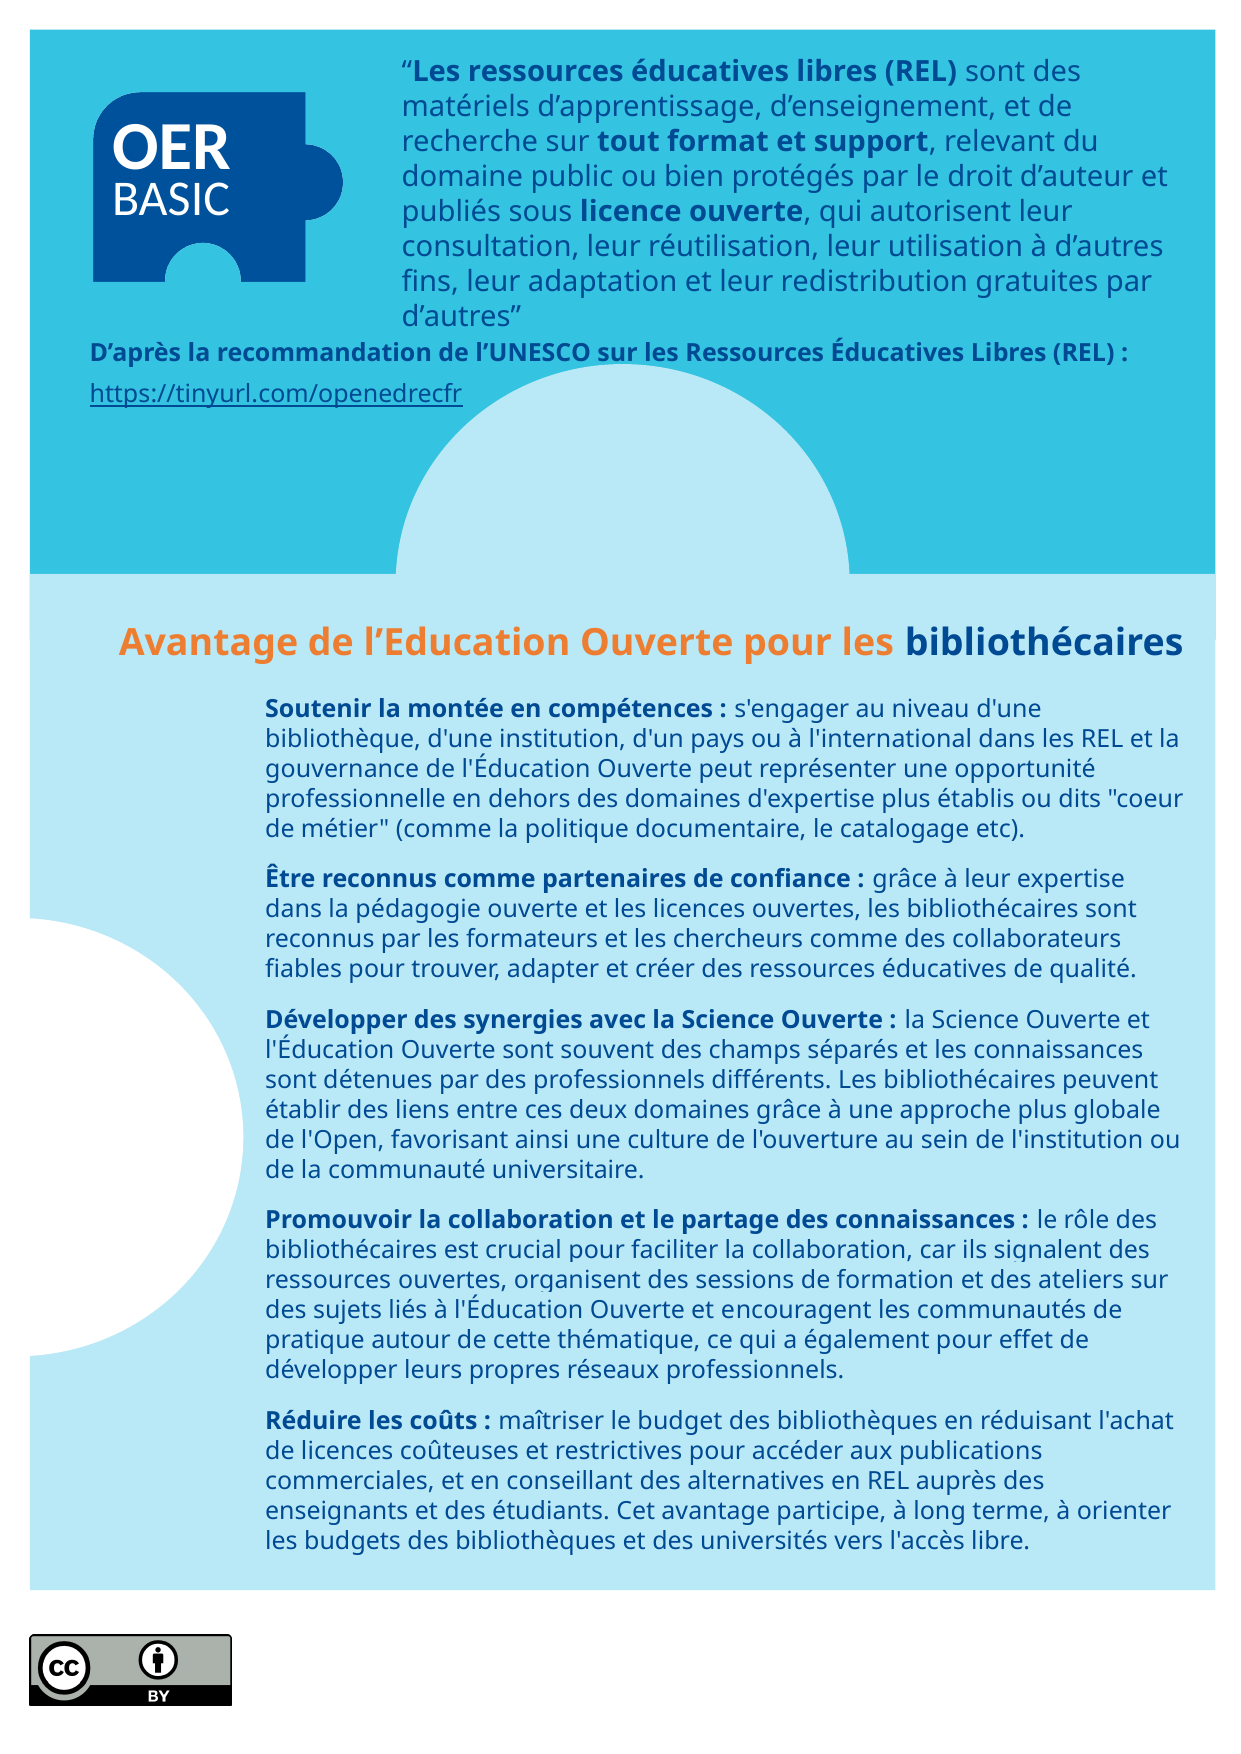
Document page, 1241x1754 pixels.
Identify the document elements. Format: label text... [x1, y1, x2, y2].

text_box Avantage de l’Education Ouverte pour les bibliothécaires [103, 603, 1202, 678]
text_box D’après la recommandation de l’UNESCO sur les Ressources Éducatives Libres (REL) : https://tinyurl.com/openedrecfr [74, 334, 1241, 422]
text_box [395, 422, 850, 603]
text_box [0, 917, 244, 1357]
picture [29, 1634, 233, 1706]
text_box [29, 29, 1216, 573]
text_box [29, 573, 1216, 1591]
text_box “Les ressources éducatives libres (REL) sont des matériels d’apprentissage, d’enseignement, et de recherche sur tout format et support, relevant du domaine public ou bien protégés par le droit d’auteur et publiés sous licence ouverte, qui autorisent leur consultation, leur réutilisation, leur utilisation à d’autres fins, leur adaptation et leur redistribution gratuites par d’autres” [386, 37, 1202, 347]
picture [93, 92, 343, 282]
text_box Soutenir la montée en compétences : s'engager au niveau d'une bibliothèque, d'une institution, d'un pays ou à l'international dans les REL et la gouvernance de l'Éducation Ouverte peut représenter une opportunité professionnelle en dehors des domaines d'expertise plus établis ou dits "coeur de métier" (comme la politique documentaire, le catalogage etc). Être reconnus comme partenaires de confiance : grâce à leur expertise dans la pédagogie ouverte et les licences ouvertes, les bibliothécaires sont reconnus par les formateurs et les chercheurs comme des collaborateurs fiables pour trouver, adapter et créer des ressources éducatives de qualité. Développer des synergies avec la Science Ouverte : la Science Ouverte et l'Éducation Ouverte sont souvent des champs séparés et les connaissances sont détenues par des professionnels différents. Les bibliothécaires peuvent établir des liens entre ces deux domaines grâce à une approche plus globale de l'Open, favorisant ainsi une culture de l'ouverture au sein de l'institution ou de la communauté universitaire. Promouvoir la collaboration et le partage des connaissances : le rôle des bibliothécaires est crucial pour faciliter la collaboration, car ils signalent des ressources ouvertes, organisent des sessions de formation et des ateliers sur des sujets liés à l'Éducation Ouverte et encouragent les communautés de pratique autour de cette thématique, ce qui a également pour effet de développer leurs propres réseaux professionnels. Réduire les coûts : maîtriser le budget des bibliothèques en réduisant l'achat de licences coûteuses et restrictives pour accéder aux publications commerciales, et en conseillant des alternatives en REL auprès des enseignants et des étudiants. Cet avantage participe, à long terme, à orienter les budgets des bibliothèques et des universités vers l'accès libre. [250, 678, 1202, 1570]
